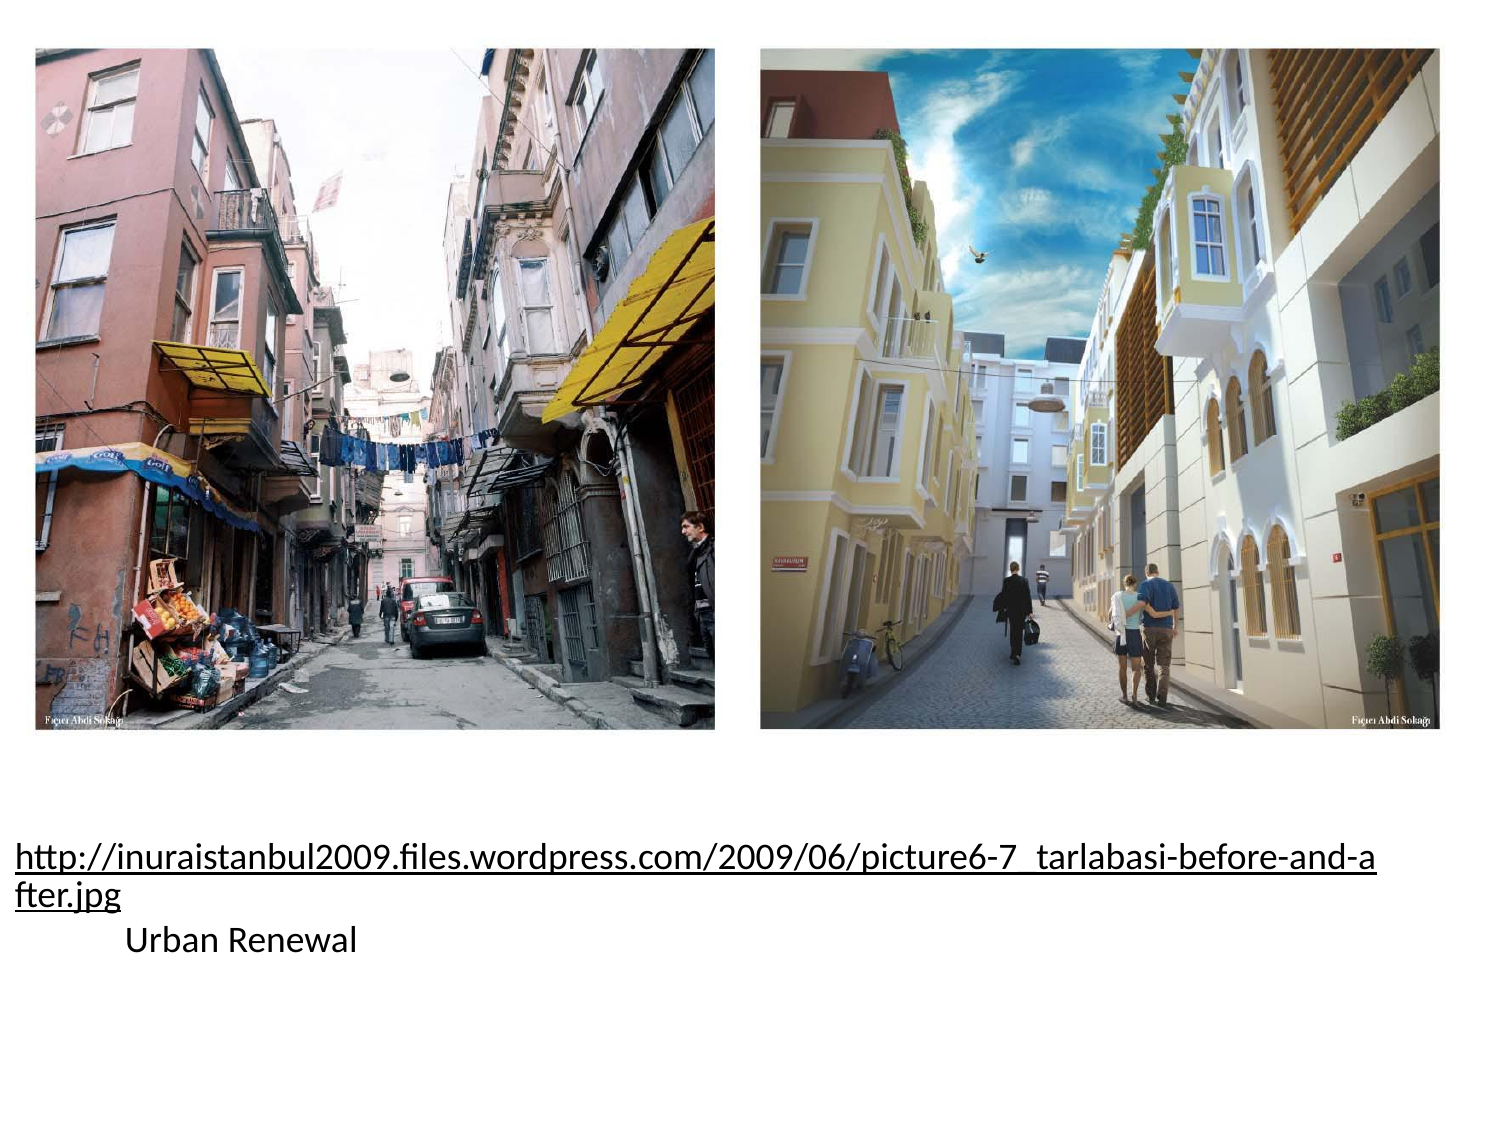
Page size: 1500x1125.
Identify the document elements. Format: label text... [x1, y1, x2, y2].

picture [12, 24, 1463, 753]
text_box http://inuraistanbul2009.files.wordpress.com/2009/06/picture6-7_tarlabasi-before-and-after.jpg Urban Renewal [0, 824, 1413, 930]
